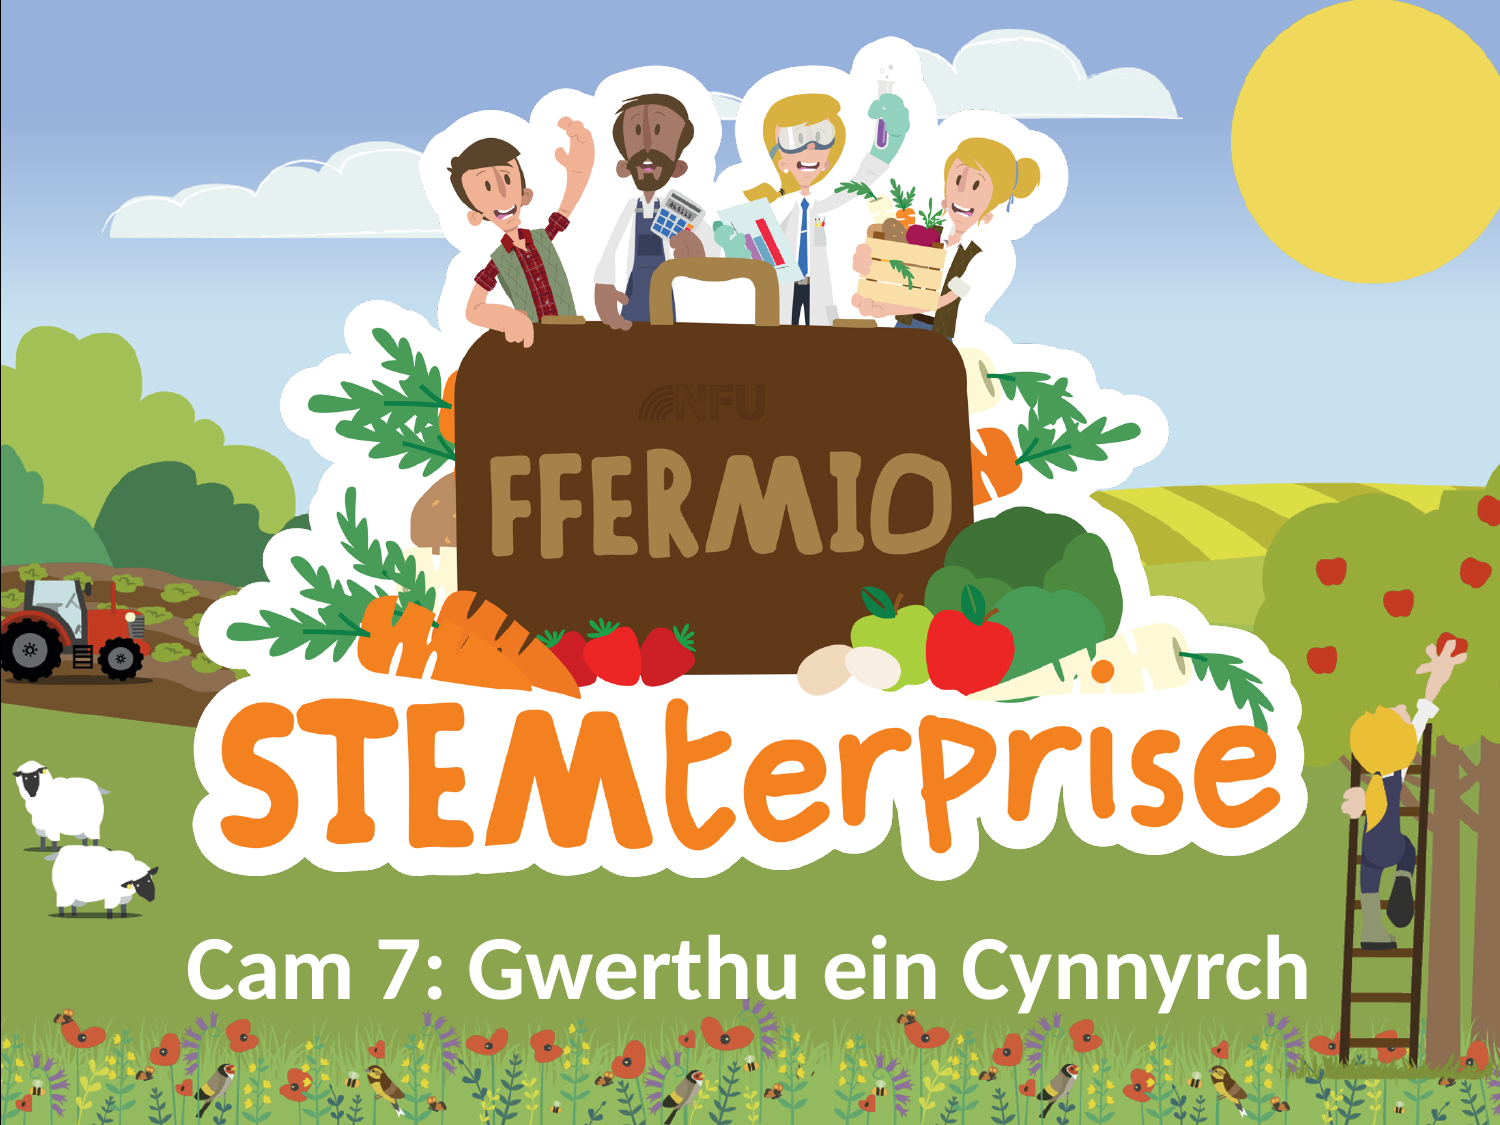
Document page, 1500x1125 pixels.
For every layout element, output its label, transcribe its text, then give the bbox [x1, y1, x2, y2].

picture [0, 0, 1500, 1125]
title Cam 7: Gwerthu ein Cynnyrch [41, 881, 1459, 1059]
